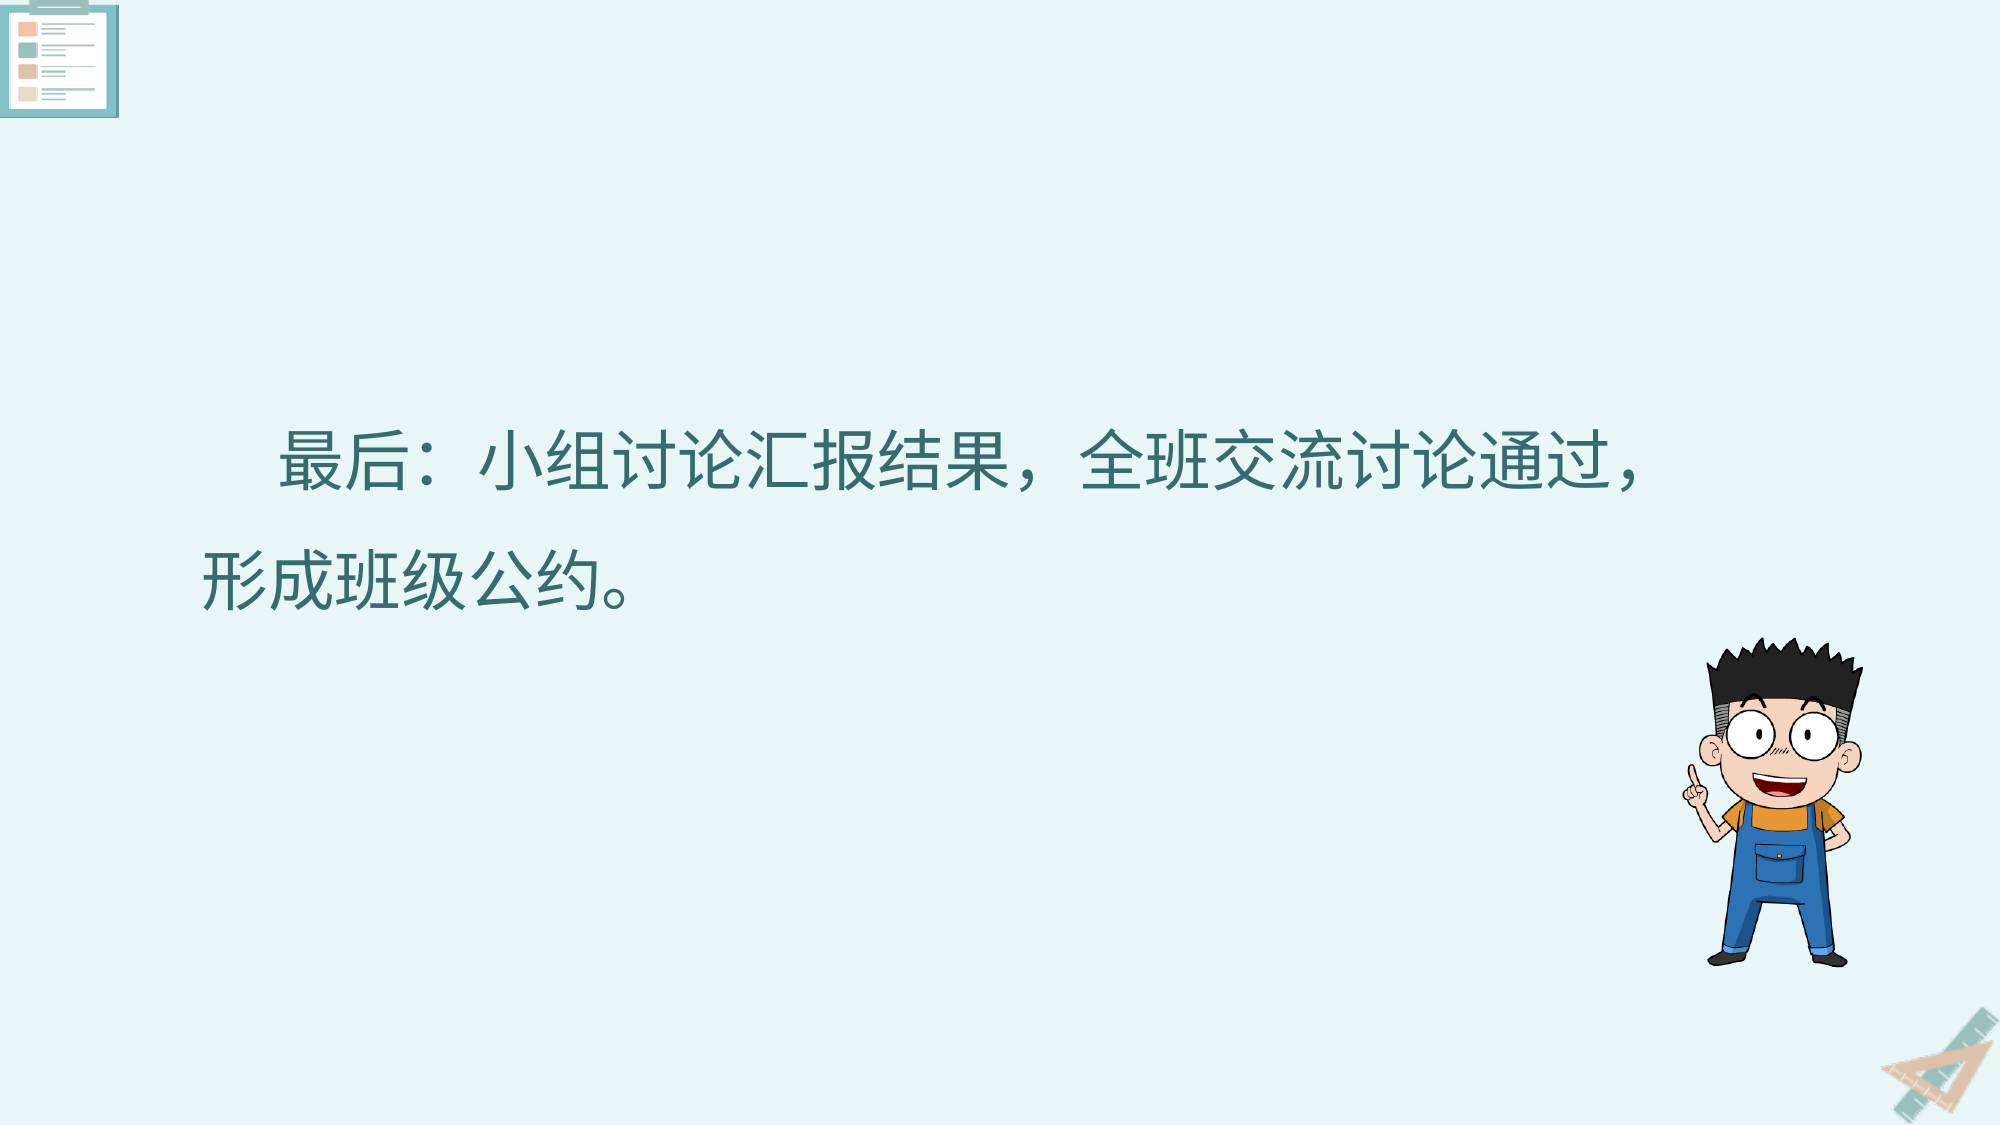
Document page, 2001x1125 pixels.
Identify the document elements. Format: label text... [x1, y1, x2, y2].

text_box 最后：小组讨论汇报结果，全班交流讨论通过，形成班级公约。 [186, 371, 1683, 627]
picture [1660, 628, 1875, 977]
picture [0, 0, 119, 119]
picture [1881, 1006, 2000, 1125]
